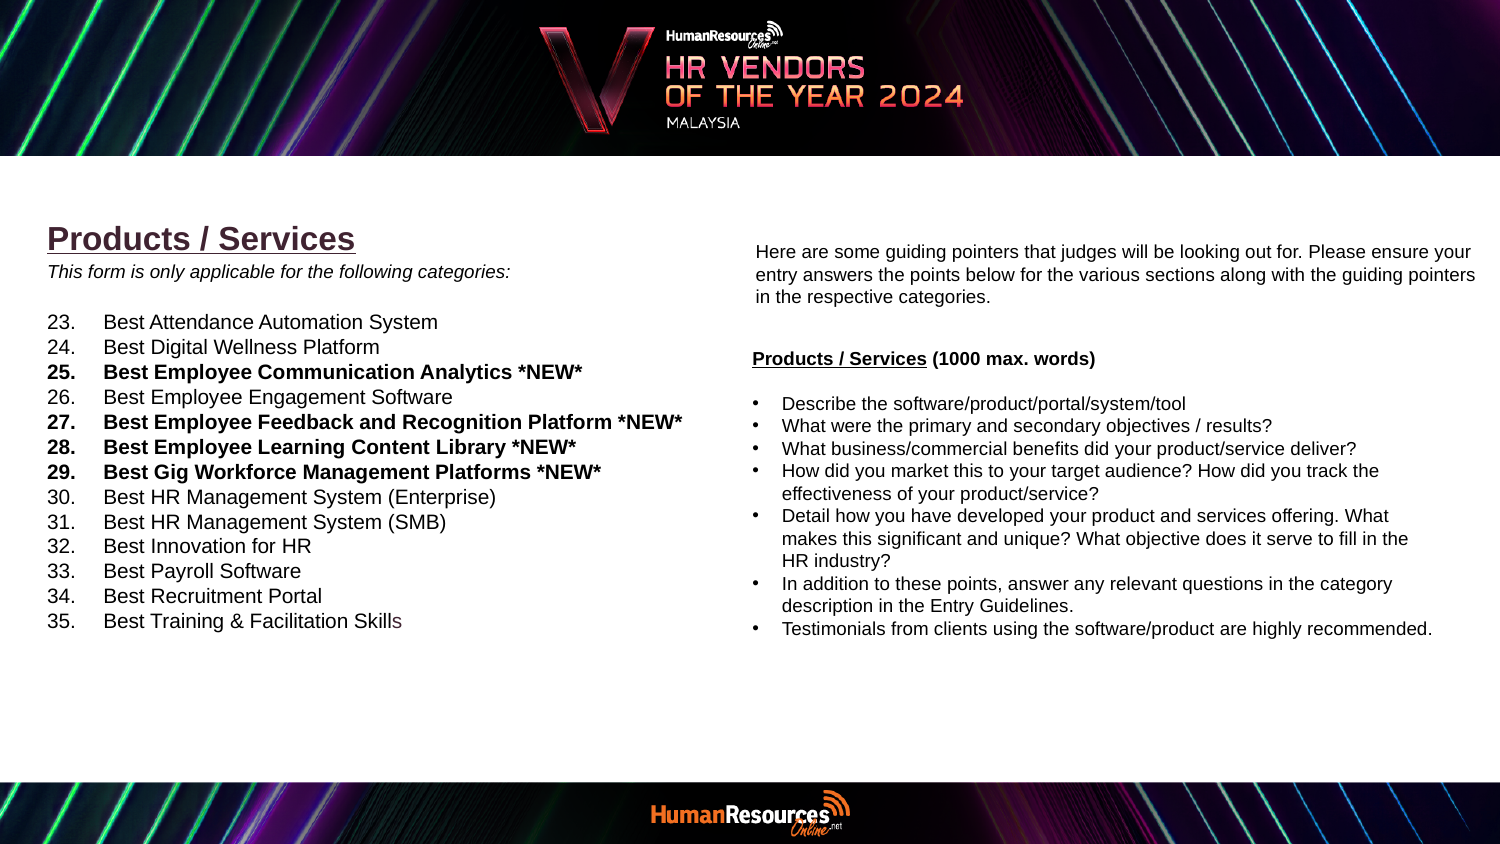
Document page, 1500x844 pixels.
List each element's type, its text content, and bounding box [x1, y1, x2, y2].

text_box Products / Services (1000 max. words) Describe the software/product/portal/system/tool What were the primary and secondary objectives / results? What business/commercial benefits did your product/service deliver? How did you market this to your target audience? How did you track the effectiveness of your product/service? Detail how you have developed your product and services offering. What makes this significant and unique? What objective does it serve to fill in the HR industry? In addition to these points, answer any relevant questions in the category description in the Entry Guidelines. Testimonials from clients using the software/product are highly recommended. [737, 339, 1456, 647]
text_box Here are some guiding pointers that judges will be looking out for. Please ensure your entry answers the points below for the various sections along with the guiding pointers in the respective categories. [740, 232, 1493, 316]
text_box Products / Services This form is only applicable for the following categories: Best Attendance Automation System Best Digital Wellness Platform Best Employee Communication Analytics *NEW* Best Employee Engagement Software Best Employee Feedback and Recognition Platform *NEW* Best Employee Learning Content Library *NEW* Best Gig Workforce Management Platforms *NEW* Best HR Management System (Enterprise) Best HR Management System (SMB) Best Innovation for HR Best Payroll Software Best Recruitment Portal Best Training & Facilitation Skills [32, 209, 727, 667]
picture [0, 0, 1500, 844]
